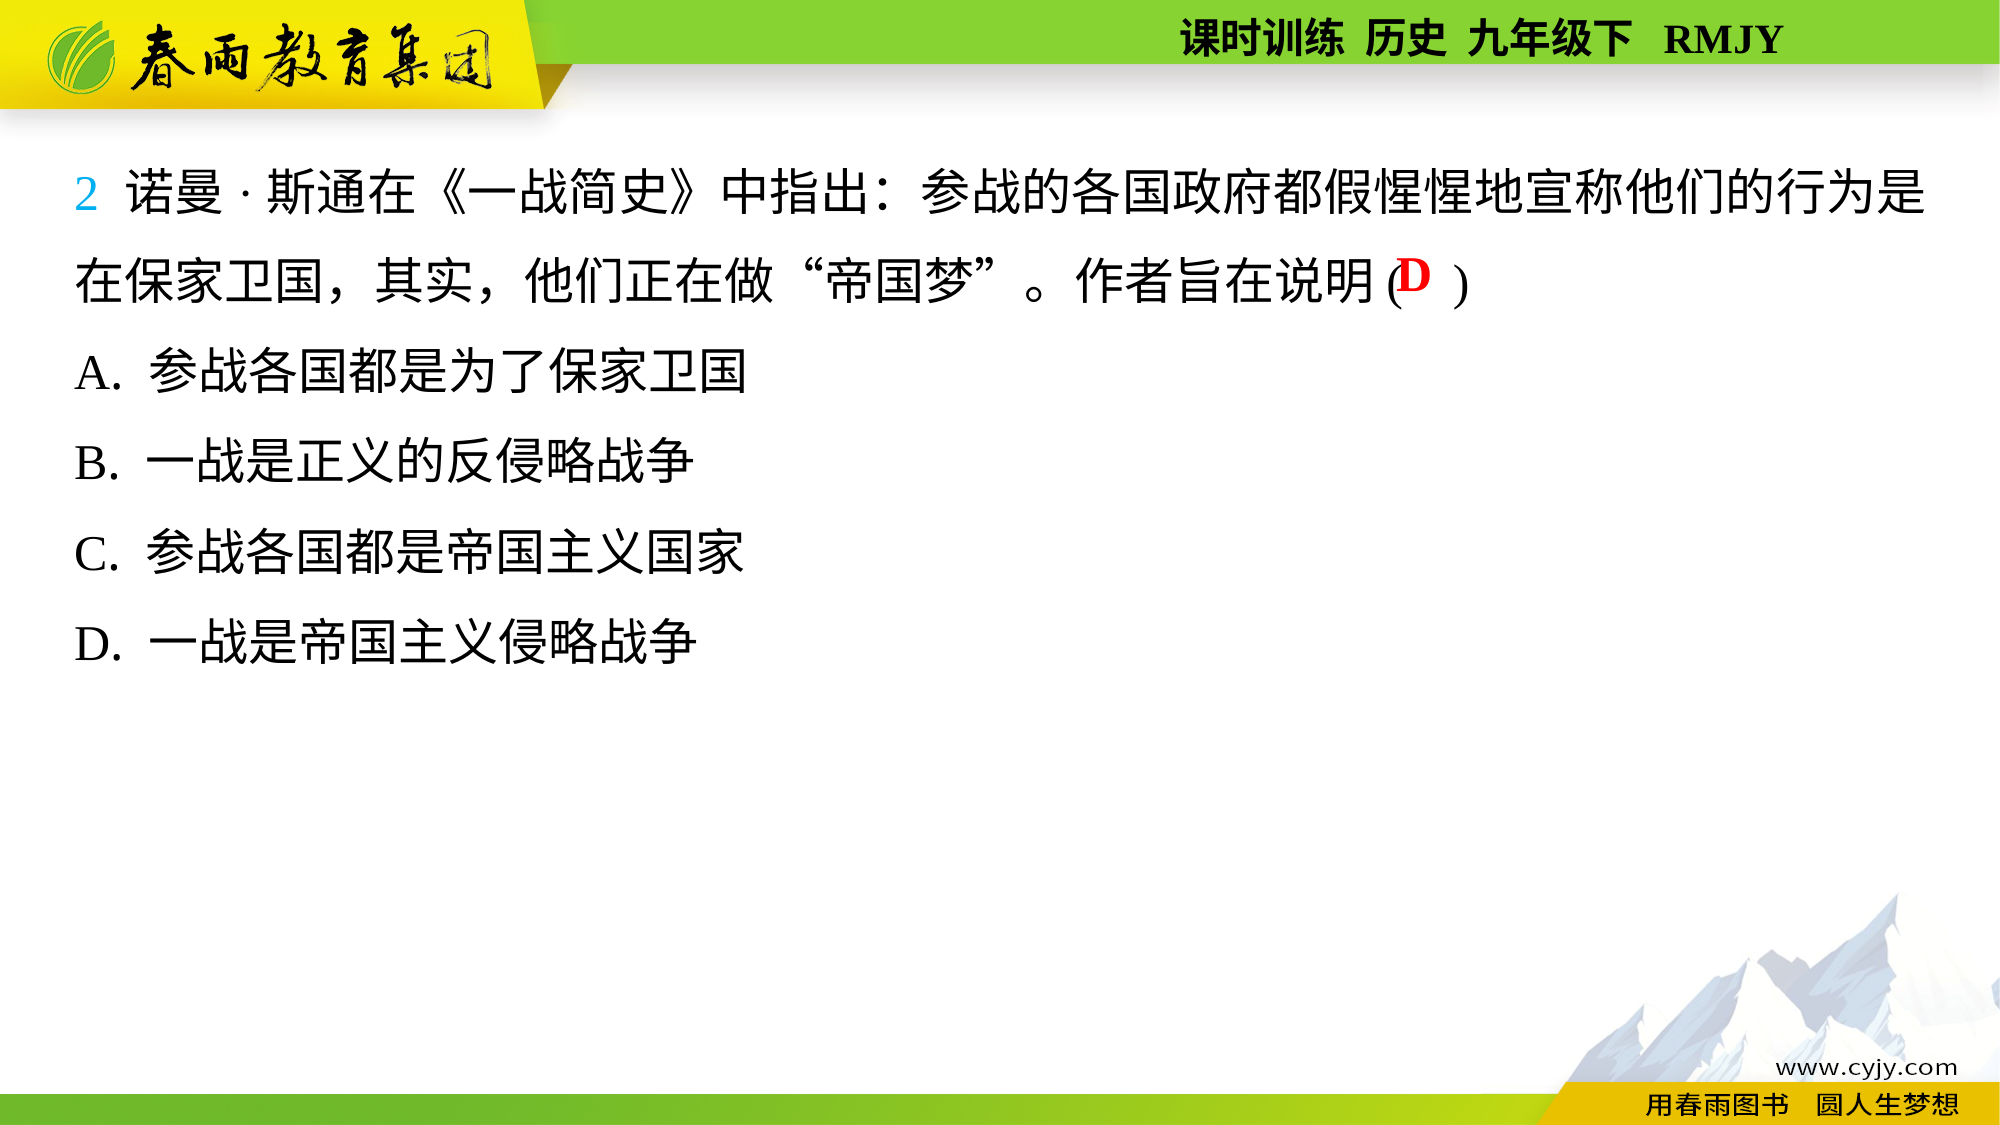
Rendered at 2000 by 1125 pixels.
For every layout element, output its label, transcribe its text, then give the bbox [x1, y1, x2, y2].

picture [0, 0, 2000, 1125]
list 2 诺曼·斯通在《一战简史》中指出：参战的各国政府都假惺惺地宣称他们的行为是在保家卫国，其实，他们正在做“帝国梦”。作者旨在说明( ) A. 参战各国都是为了保家卫国 B. 一战是正义的反侵略战争 C. 参战各国都是帝国主义国家 D. 一战是帝国主义侵略战争 [59, 122, 1944, 683]
text_box D [1381, 234, 1447, 310]
